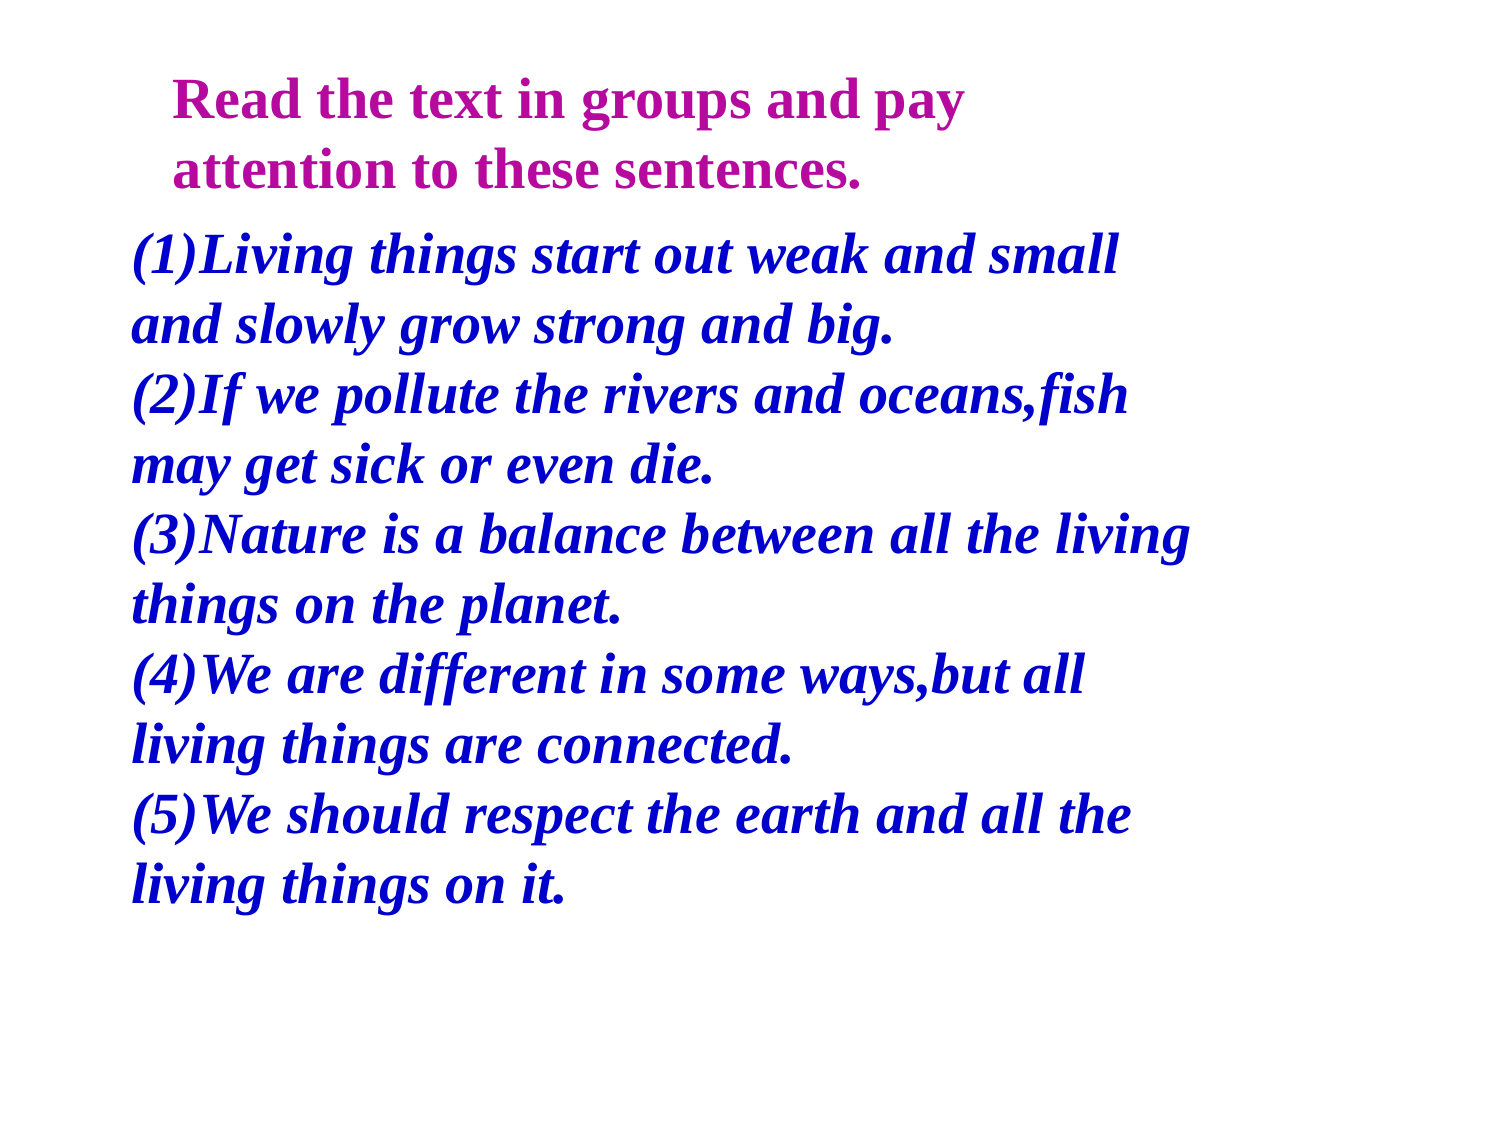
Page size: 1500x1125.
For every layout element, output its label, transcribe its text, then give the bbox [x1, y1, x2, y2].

text_box Read the text in groups and pay attention to these sentences. [158, 52, 1181, 208]
text_box (1)Living things start out weak and small and slowly grow strong and big. (2)If we pollute the rivers and oceans,fish may get sick or even die. (3)Nature is a balance between all the living things on the planet. (4)We are different in some ways,but all living things are connected. (5)We should respect the earth and all the living things on it. [116, 207, 1223, 993]
